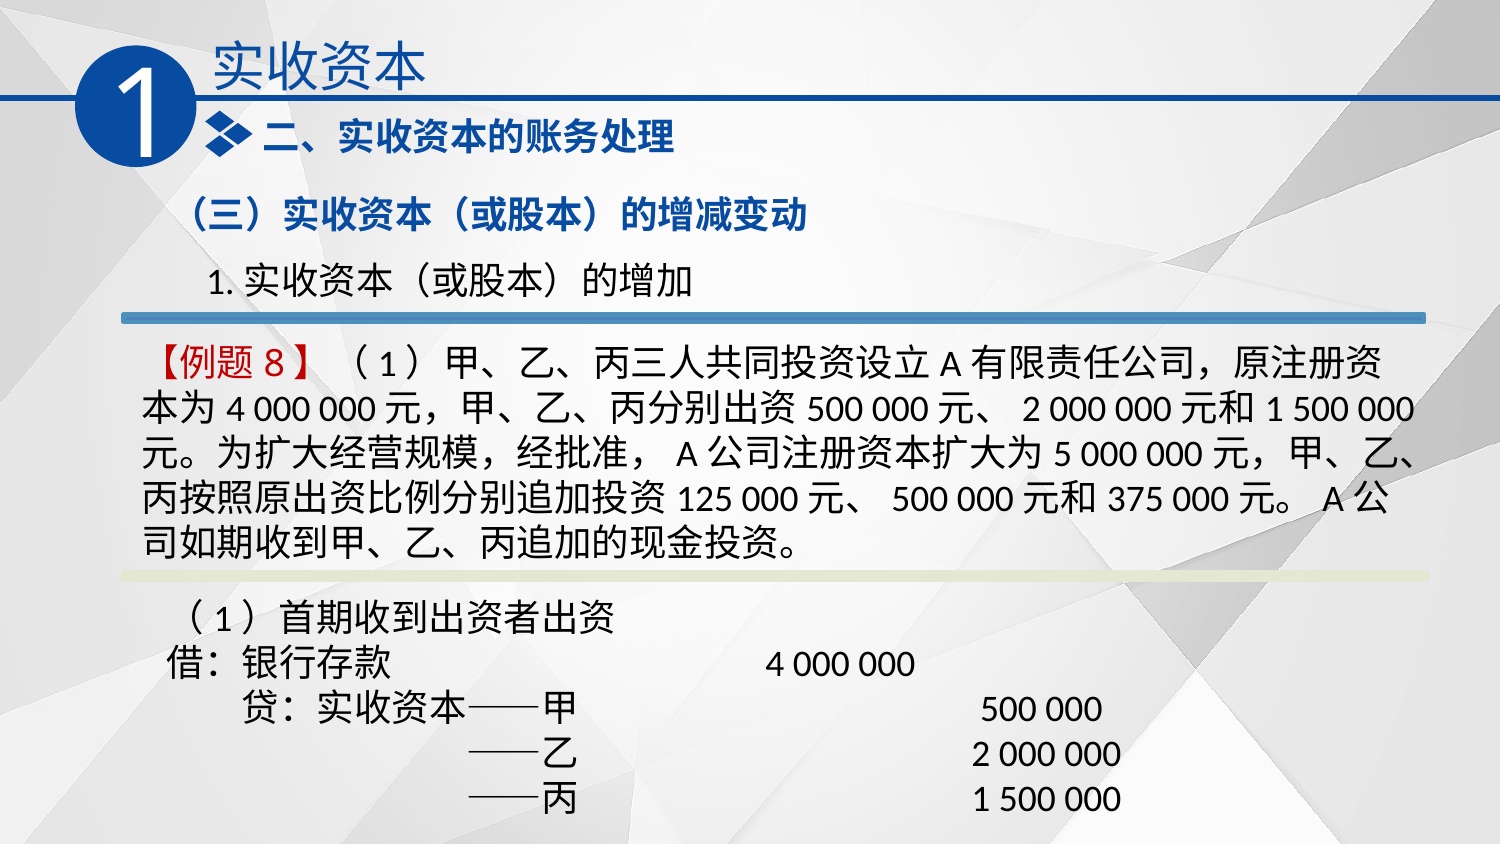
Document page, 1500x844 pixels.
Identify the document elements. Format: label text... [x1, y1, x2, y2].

text_box [121, 312, 1426, 324]
text_box 二、实收资本的账务处理 [250, 107, 688, 164]
text_box [205, 110, 235, 133]
picture [0, 0, 1500, 95]
text_box [75, 107, 84, 138]
text_box 【例题8】（1）甲、乙、丙三人共同投资设立A有限责任公司，原注册资本为4 000 000元，甲、乙、丙分别出资500 000元、2 000 000元和1 500 000元。为扩大经营规模，经批准，A公司注册资本扩大为5 000 000元，甲、乙、丙按照原出资比例分别追加投资125 000元、500 000元和375 000元。A公司如期收到甲、乙、丙追加的现金投资。 [129, 332, 1431, 570]
text_box （三）实收资本（或股本）的增减变动 [157, 184, 821, 242]
text_box [121, 570, 1429, 582]
text_box 实收资本 [198, 37, 510, 92]
text_box [223, 122, 250, 145]
picture [0, 101, 1500, 844]
text_box 1 [84, 107, 203, 171]
text_box [75, 74, 84, 97]
text_box （1）首期收到出资者出资 借：银行存款 4 000 000 贷：实收资本——甲 500 000 ——乙 2 000 000 ——丙 1 500 000 [154, 587, 1301, 825]
text_box 1.实收资本（或股本）的增加 [193, 250, 706, 308]
text_box 1 [84, 45, 203, 97]
text_box [205, 135, 235, 158]
